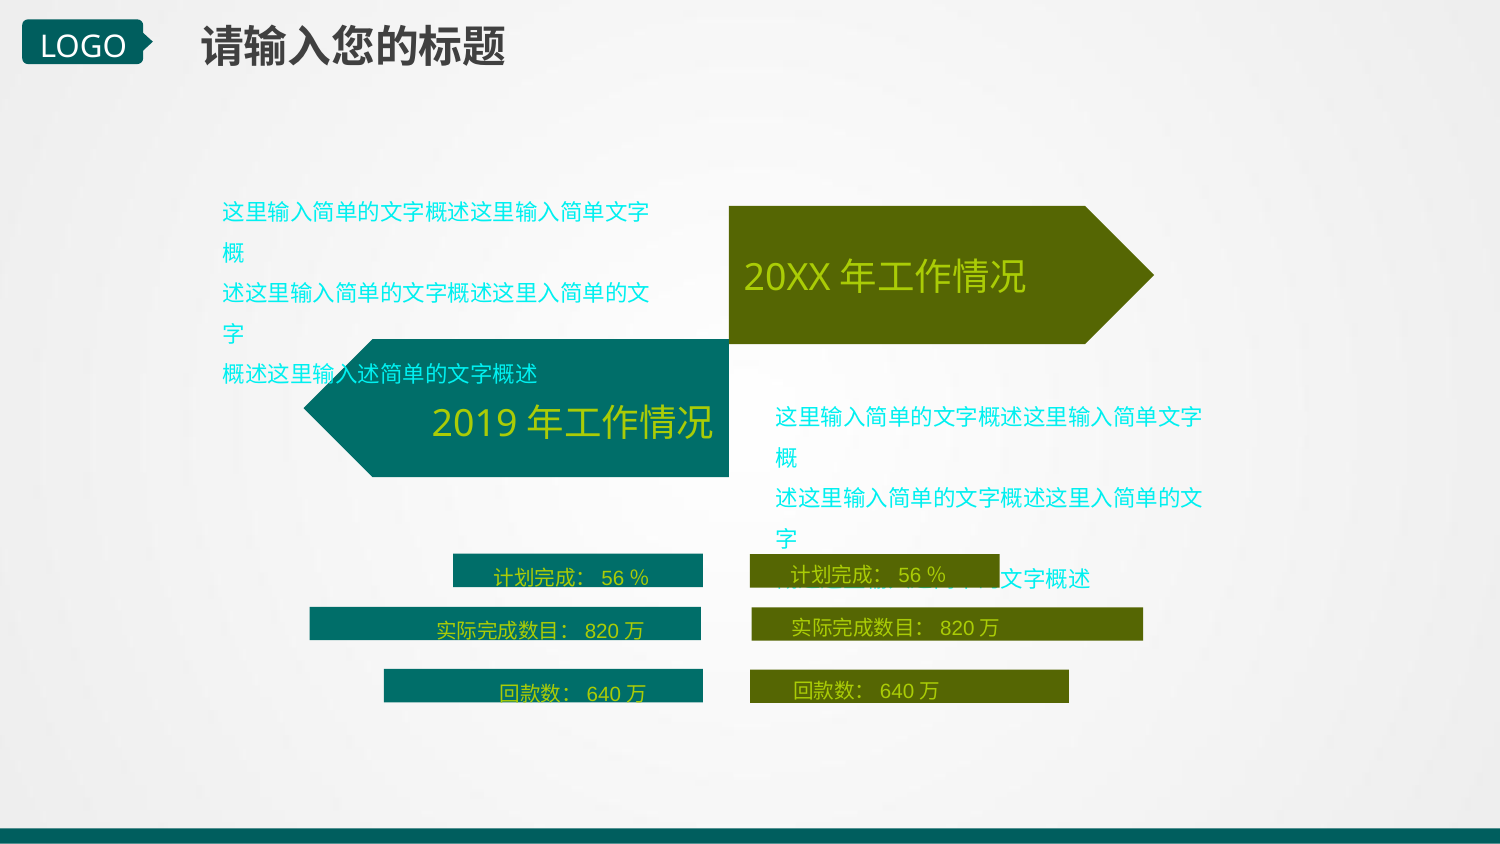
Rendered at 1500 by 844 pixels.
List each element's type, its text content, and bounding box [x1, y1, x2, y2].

picture [0, 0, 1500, 828]
text_box 回款数：640万 [778, 670, 955, 710]
text_box [748, 667, 1071, 705]
text_box 20XX年工作情况 [728, 245, 1091, 306]
text_box 2019年工作情况 [367, 391, 729, 452]
text_box 计划完成：56％ [479, 557, 665, 598]
text_box [307, 605, 703, 642]
text_box [748, 552, 1002, 590]
text_box LOGO [25, 18, 143, 71]
text_box 这里输入简单的文字概述这里输入简单文字概 述这里输入简单的文字概述这里入简单的文字 概述这里输入述简单的文字概述 [760, 382, 1240, 600]
text_box [451, 552, 705, 589]
text_box 计划完成：56％ [776, 554, 962, 594]
text_box 实际完成数目：820万 [421, 610, 660, 651]
text_box [143, 24, 153, 59]
text_box 回款数：640万 [484, 673, 662, 714]
text_box [726, 203, 1157, 347]
text_box [301, 336, 731, 480]
text_box [382, 667, 705, 704]
text_box 请输入您的标题 [154, 11, 600, 79]
text_box [750, 605, 1145, 643]
text_box 实际完成数目：820万 [776, 607, 1015, 647]
text_box 这里输入简单的文字概述这里输入简单文字概 述这里输入简单的文字概述这里入简单的文字 概述这里输入述简单的文字概述 [207, 177, 687, 395]
